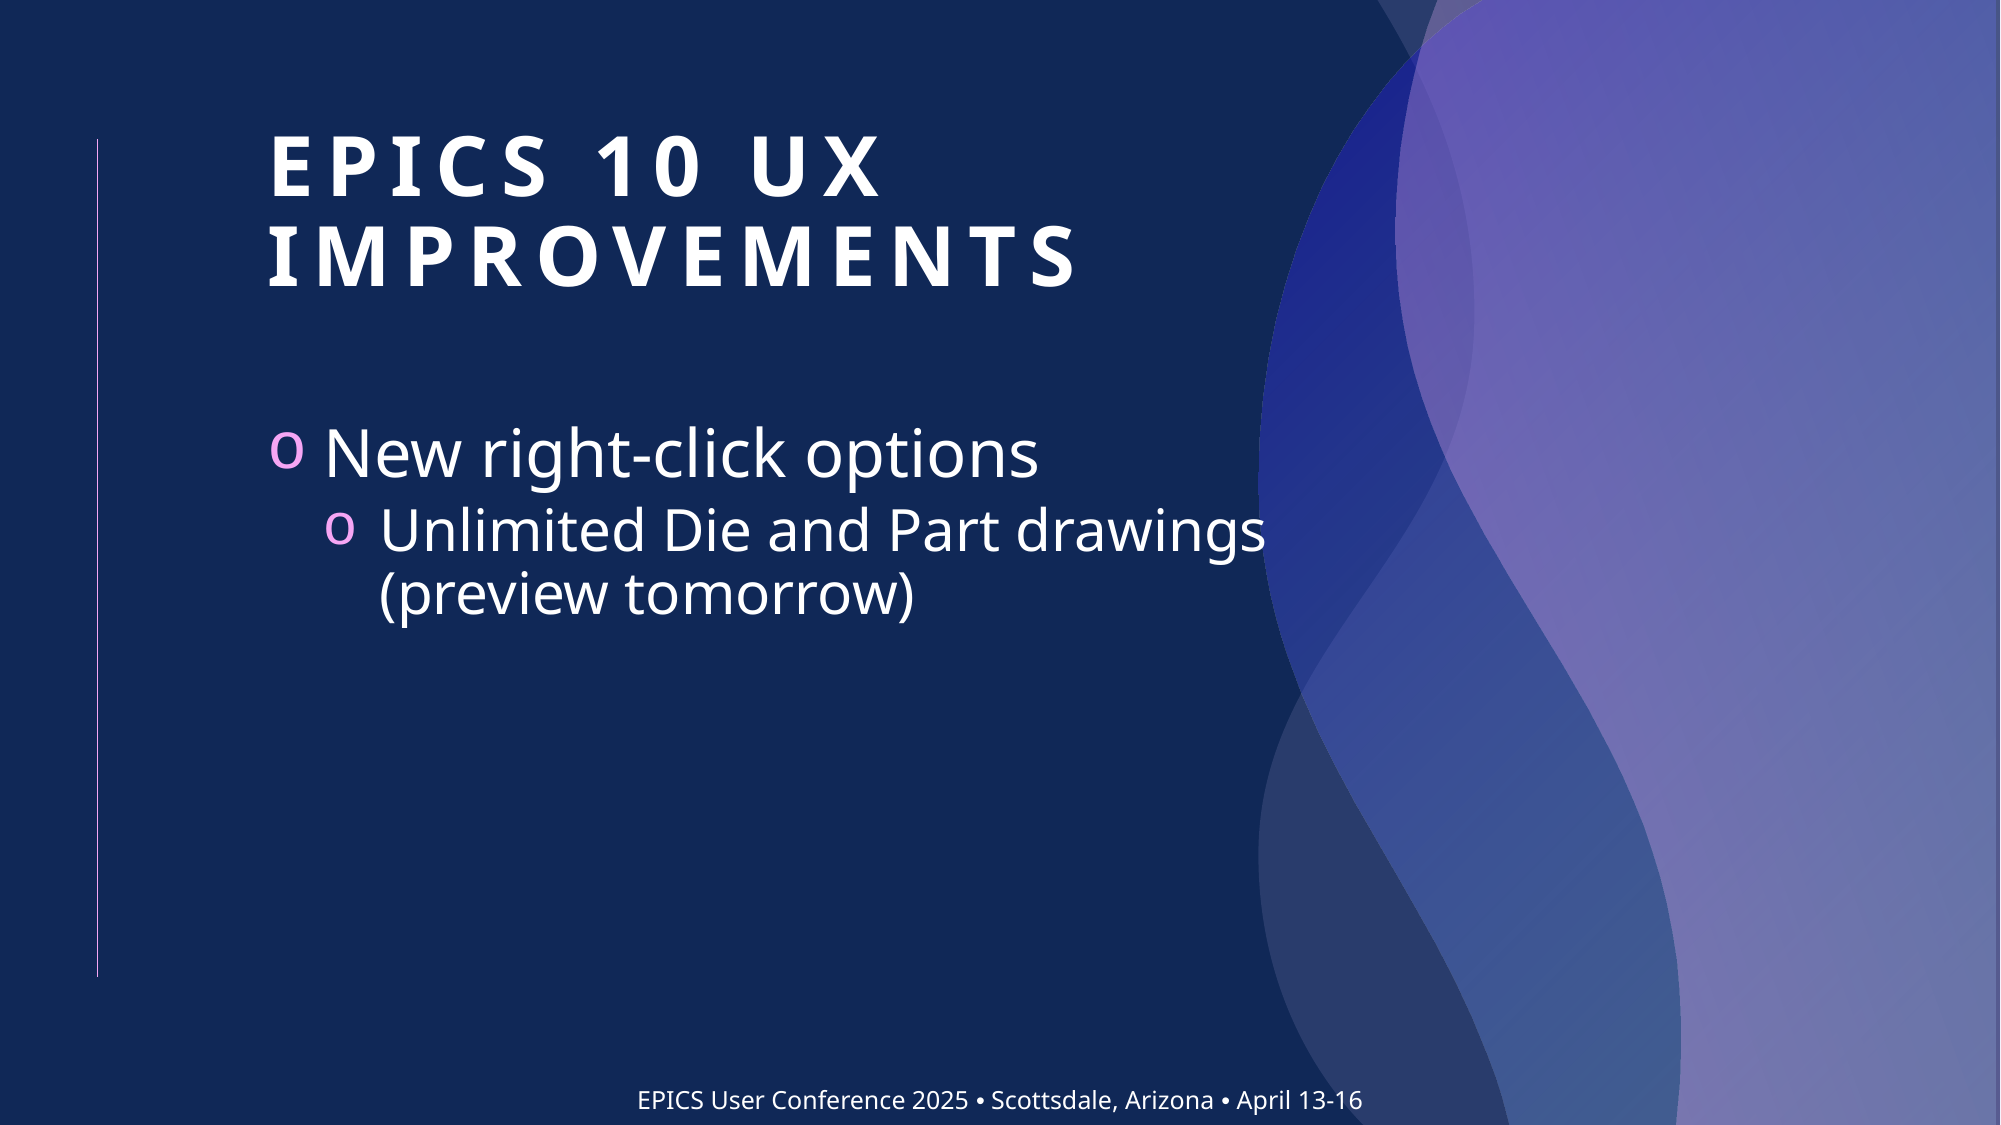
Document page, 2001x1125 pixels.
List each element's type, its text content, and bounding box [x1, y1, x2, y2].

title EPICS 10 UX Improvements [251, 136, 1709, 312]
list New right-click options Unlimited Die and Part drawings (preview tomorrow) [251, 363, 1306, 902]
